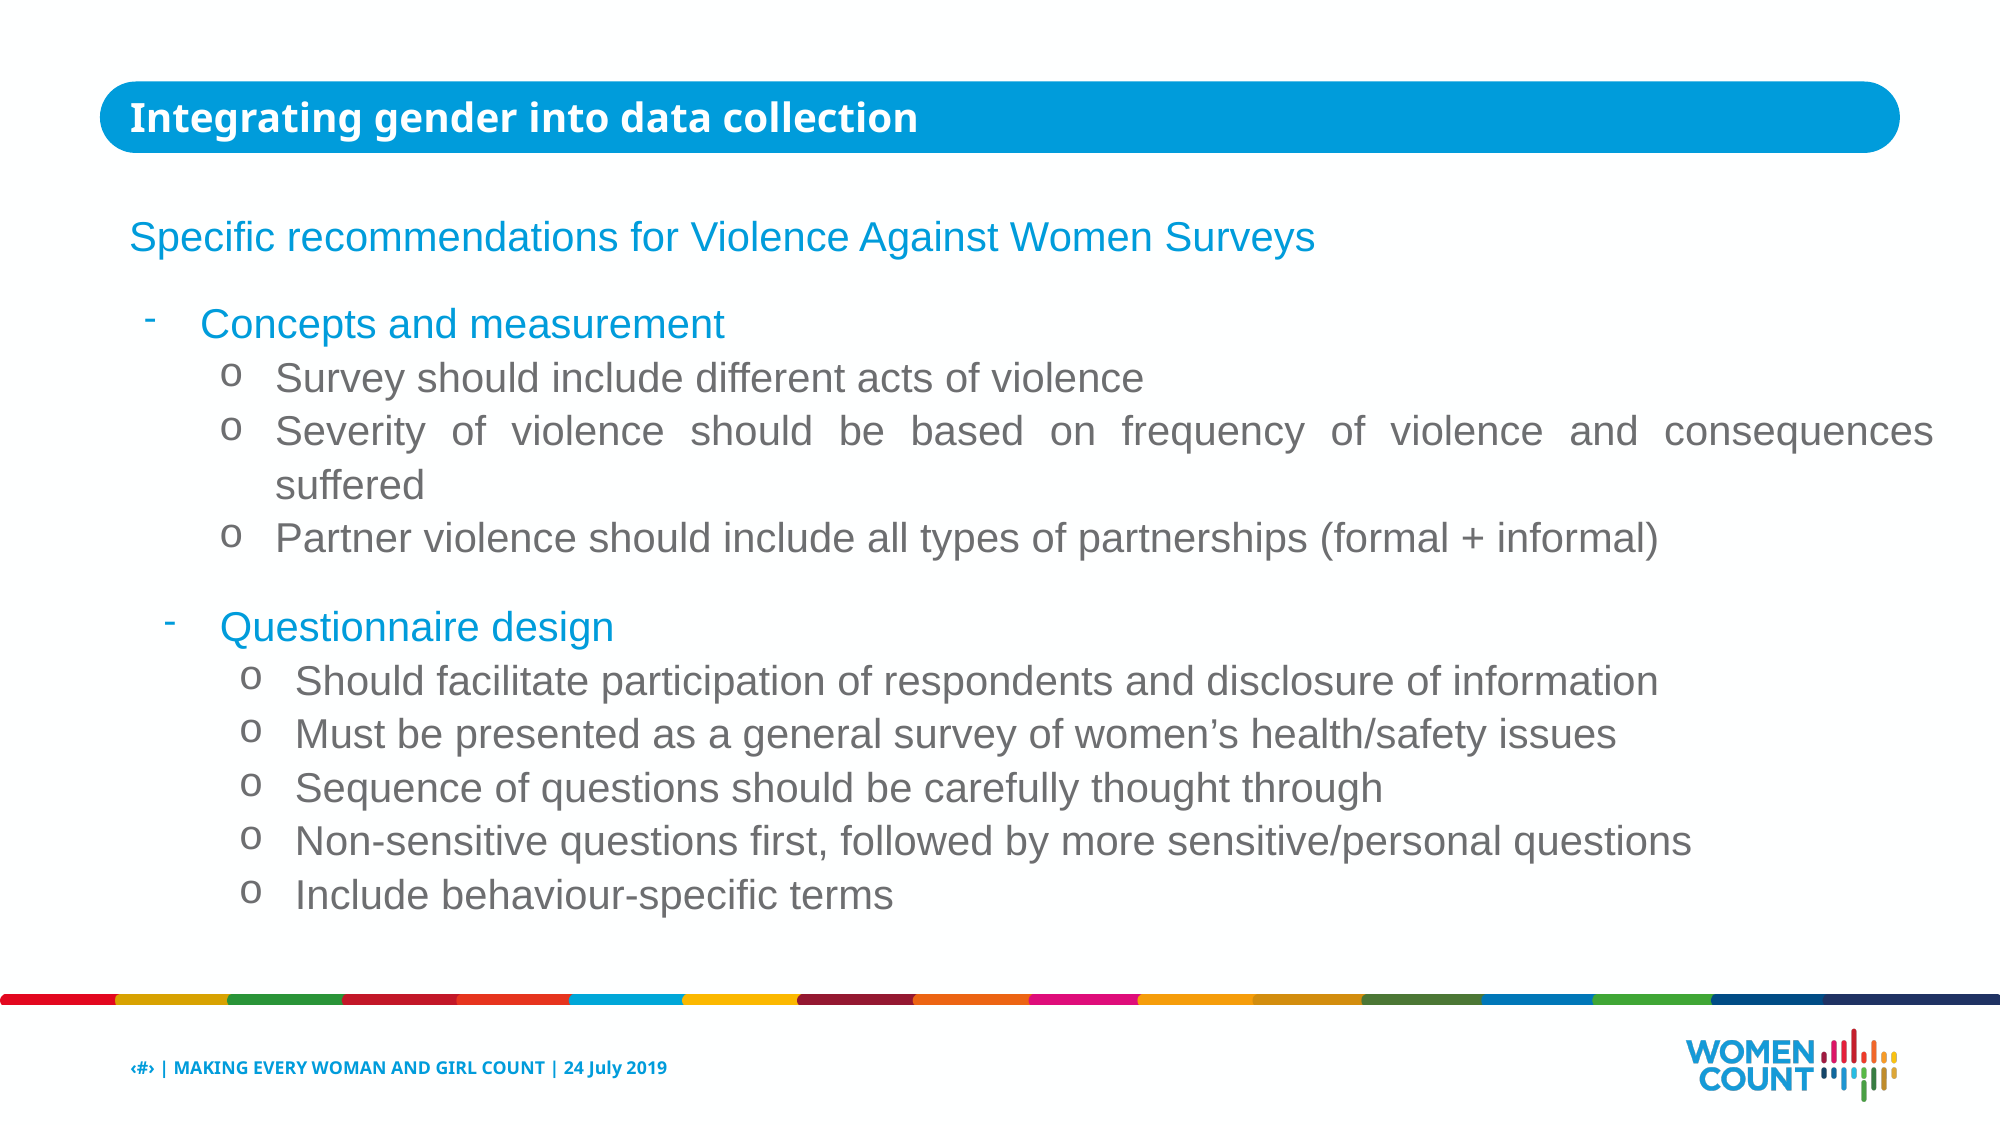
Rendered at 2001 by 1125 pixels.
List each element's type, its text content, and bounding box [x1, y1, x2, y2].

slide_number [130, 1056, 1198, 1078]
text_box Questionnaire design Should facilitate participation of respondents and disclosure of information Must be presented as a general survey of women’s health/safety issues Sequence of questions should be carefully thought through Non-sensitive questions first, followed by more sensitive/personal questions Include behaviour-specific terms [148, 589, 1970, 925]
text_box Concepts and measurement Survey should include different acts of violence Severity of violence should be based on frequency of violence and consequences suffered Partner violence should include all types of partnerships (formal + informal) [129, 286, 1950, 569]
list Integrating gender into data collection [130, 92, 1872, 191]
list Specific recommendations for Violence Against Women Surveys [129, 209, 1871, 260]
